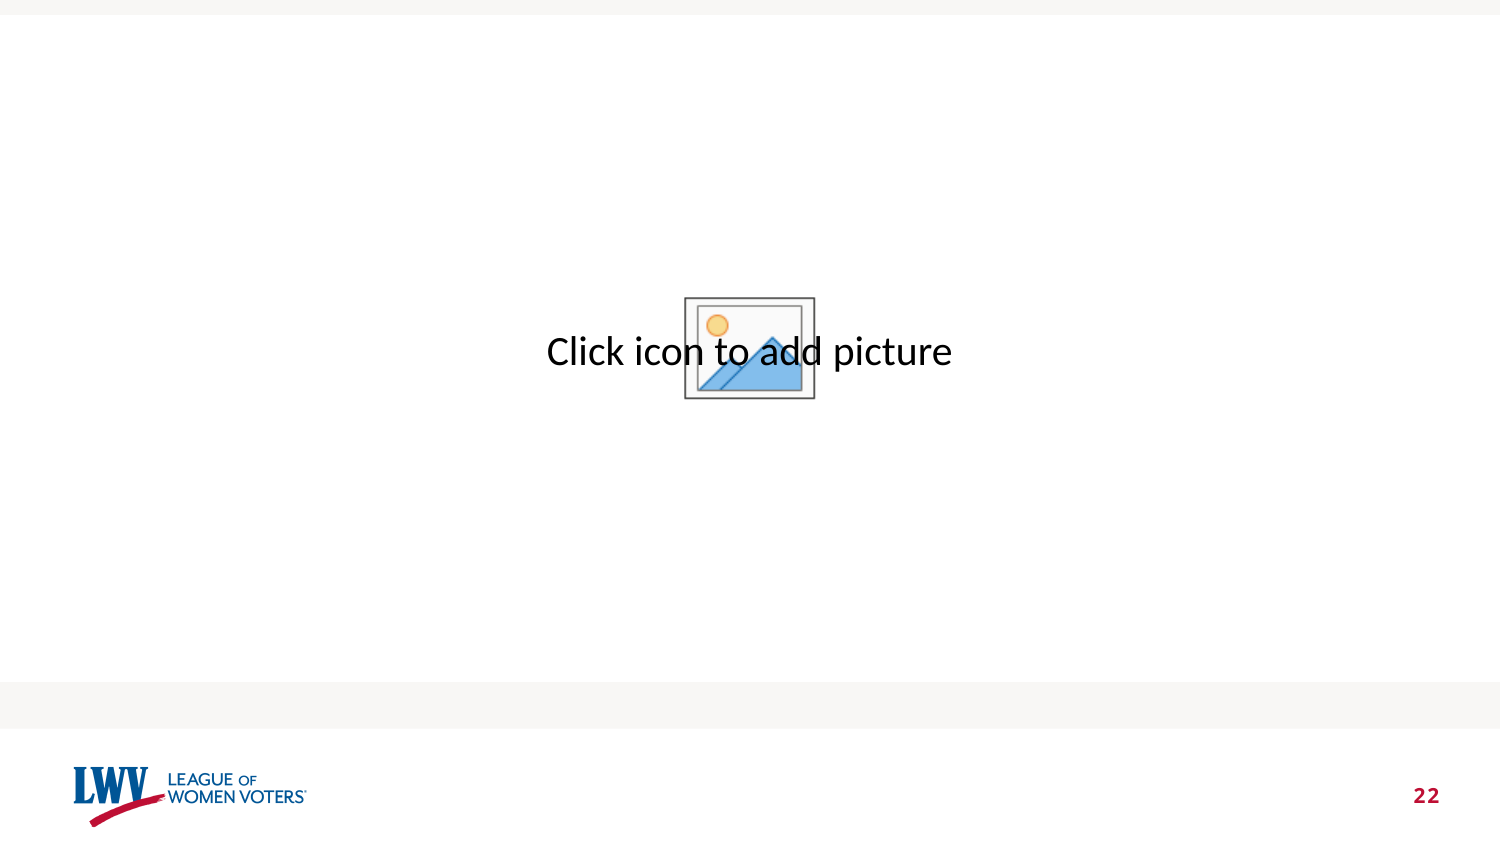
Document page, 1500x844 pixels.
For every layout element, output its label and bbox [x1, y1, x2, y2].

picture [0, 14, 1500, 683]
picture [62, 758, 313, 834]
